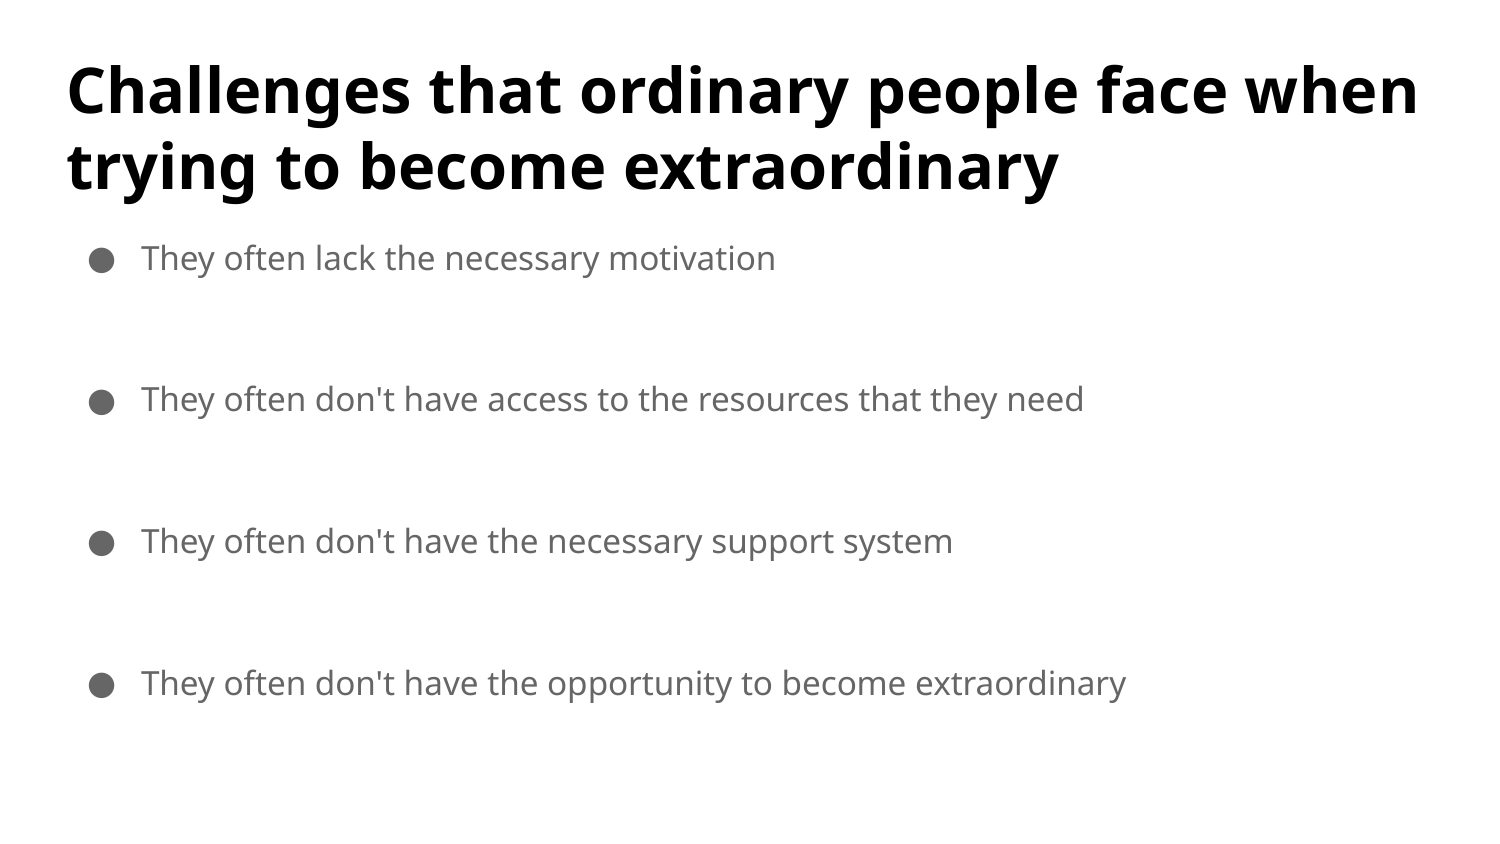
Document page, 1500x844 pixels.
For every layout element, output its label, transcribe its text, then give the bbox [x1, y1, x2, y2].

title Challenges that ordinary people face when trying to become extraordinary [51, 35, 1449, 197]
list They often lack the necessary motivation They often don't have access to the resources that they need They often don't have the necessary support system They often don't have the opportunity to become extraordinary [51, 215, 1449, 750]
